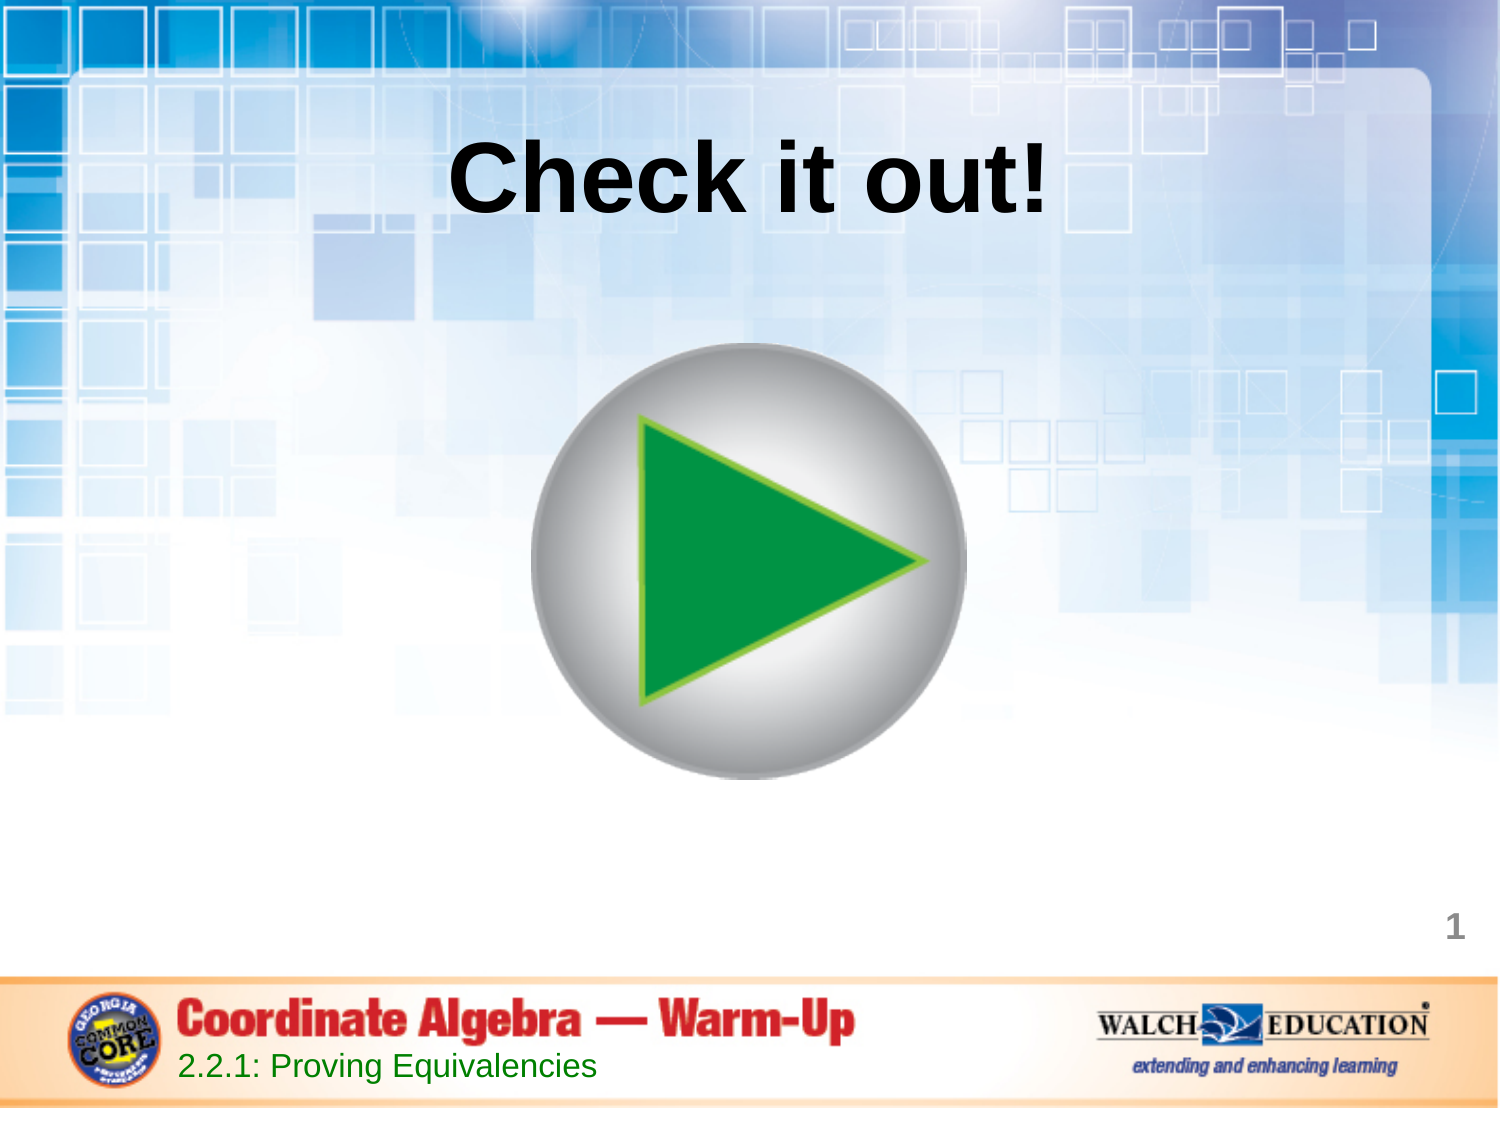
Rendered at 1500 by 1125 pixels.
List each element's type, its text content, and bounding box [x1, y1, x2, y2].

slide_number 1 [1361, 901, 1481, 949]
subtitle Check it out! [105, 105, 1394, 925]
picture [0, 0, 1500, 1108]
list 2.2.1: Proving Equivalencies [162, 1036, 1070, 1080]
